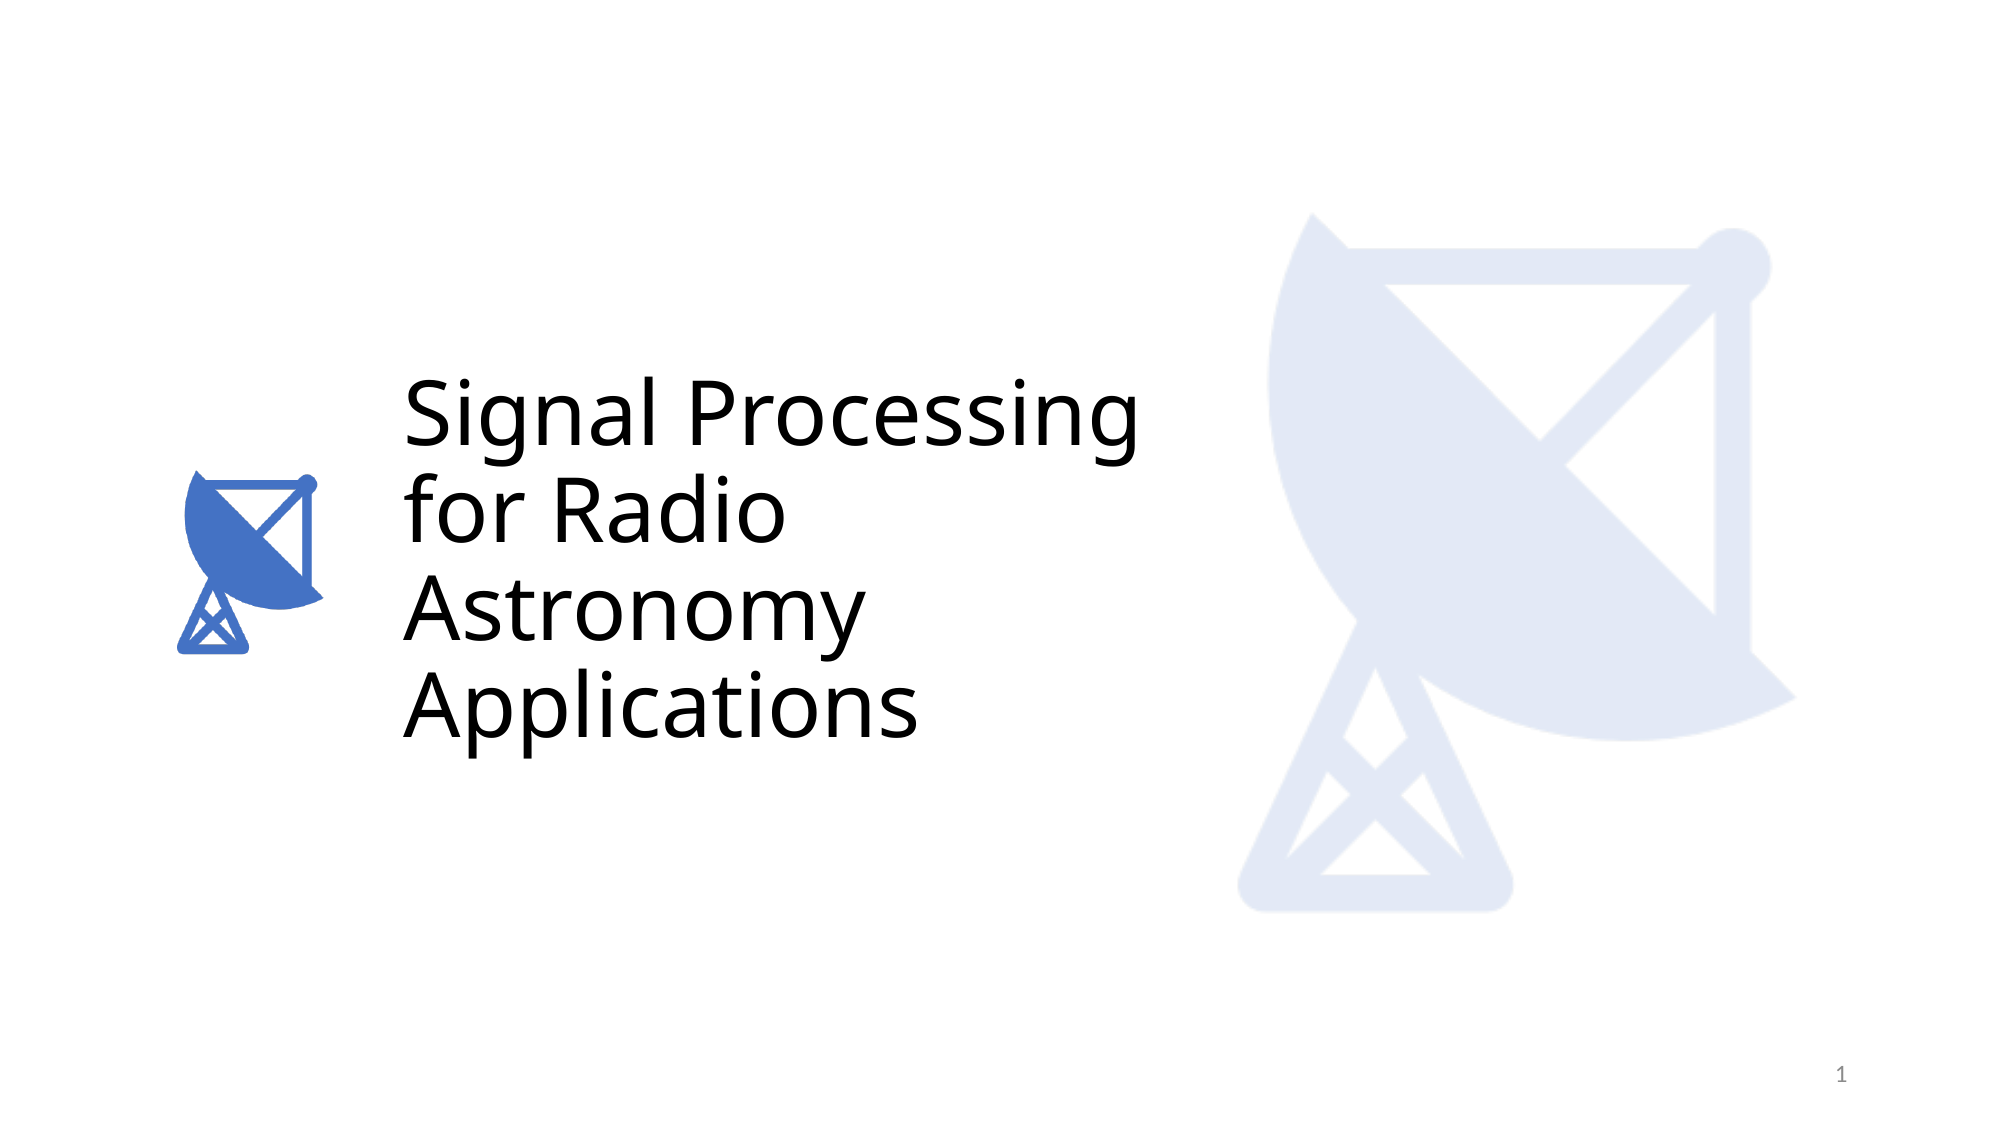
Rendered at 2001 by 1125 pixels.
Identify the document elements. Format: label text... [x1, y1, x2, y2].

title Signal Processing for Radio Astronomy Applications [388, 358, 1089, 767]
slide_number 1 [1412, 1042, 1863, 1103]
picture [1089, 133, 1947, 992]
picture [137, 449, 363, 675]
